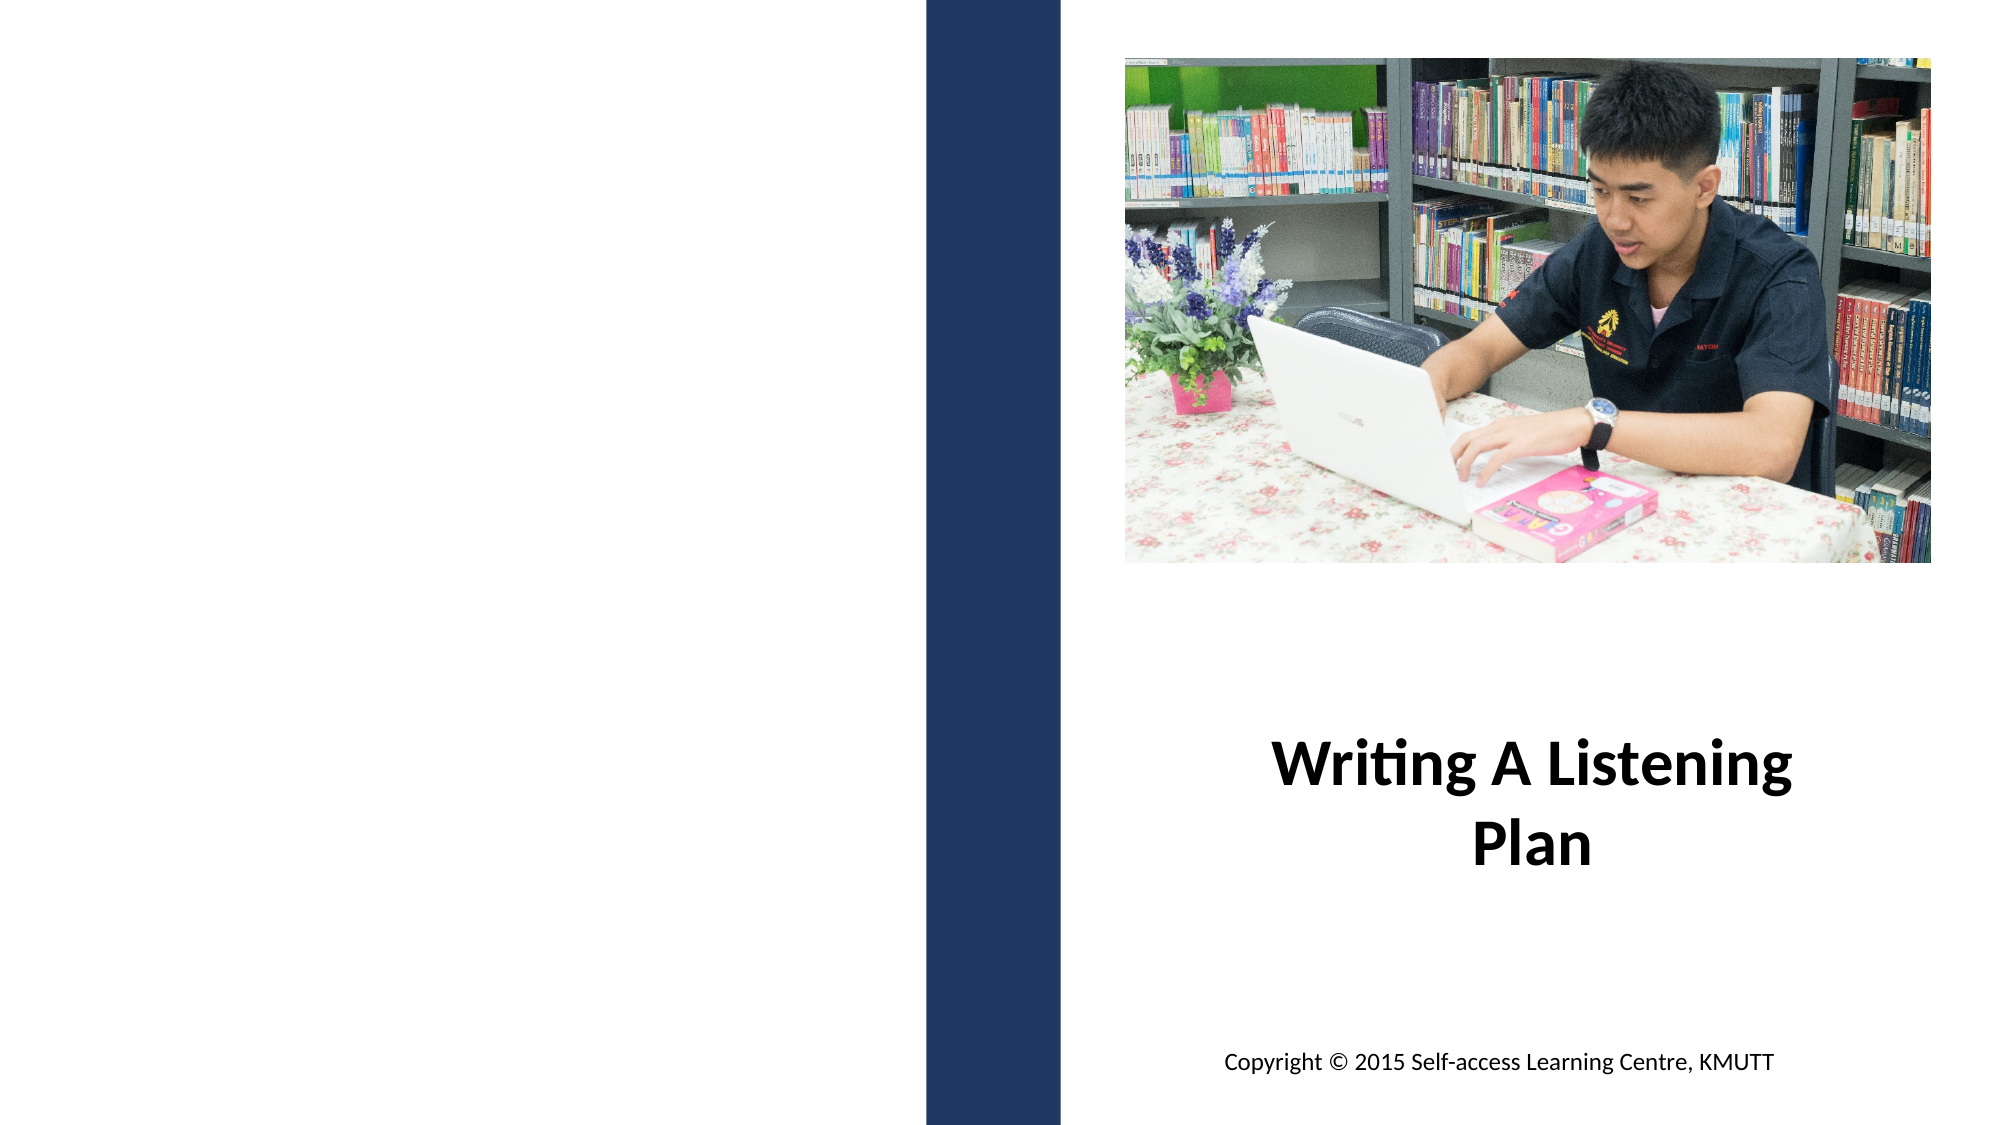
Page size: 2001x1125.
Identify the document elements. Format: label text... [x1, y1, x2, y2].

picture [1125, 58, 1931, 563]
text_box [925, 0, 1062, 1125]
text_box Writing A Listening Plan [1207, 710, 1858, 888]
text_box Copyright © 2015 Self-access Learning Centre, KMUTT [1207, 1036, 1849, 1084]
